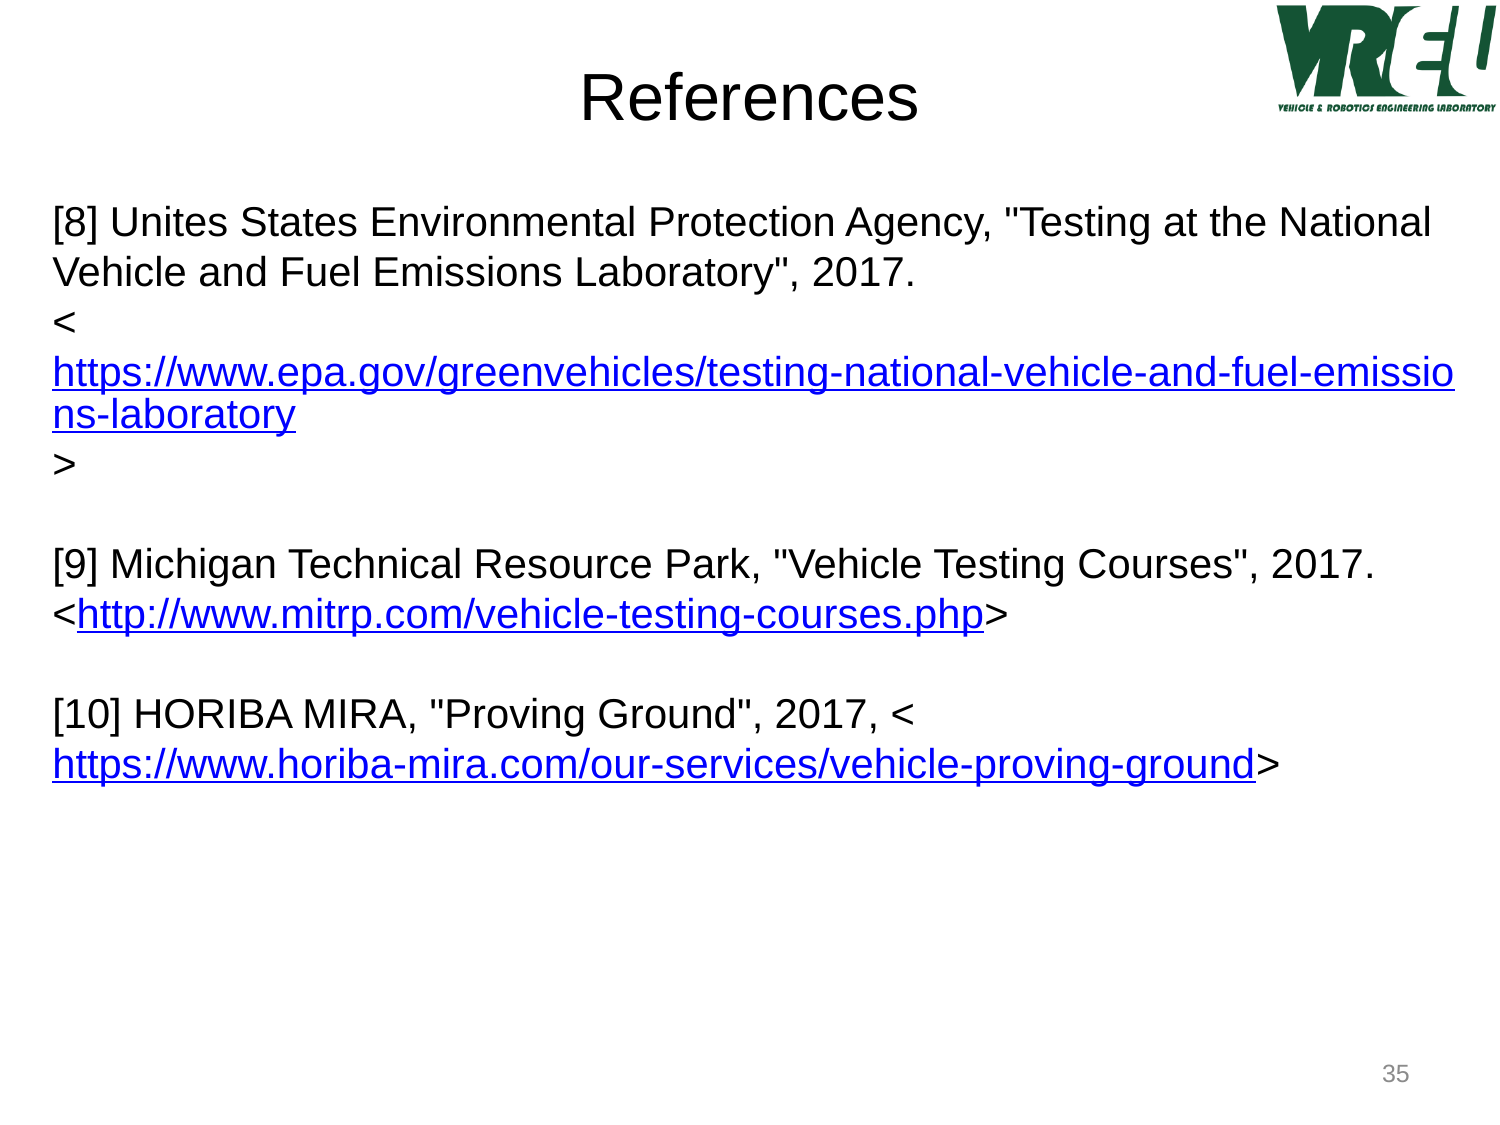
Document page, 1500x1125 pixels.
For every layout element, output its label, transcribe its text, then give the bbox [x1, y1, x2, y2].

text_box [8] Unites States Environmental Protection Agency, "Testing at the National Vehicle and Fuel Emissions Laboratory", 2017. <https://www.epa.gov/greenvehicles/testing-national-vehicle-and-fuel-emissions-laboratory> [9] Michigan Technical Resource Park, "Vehicle Testing Courses", 2017. <http://www.mitrp.com/vehicle-testing-courses.php> [10] HORIBA MIRA, "Proving Ground", 2017, <https://www.horiba-mira.com/our-services/vehicle-proving-ground> [37, 187, 1475, 753]
slide_number 35 [1074, 1042, 1425, 1103]
text_box References [0, 45, 1500, 171]
picture [1271, 0, 1500, 45]
